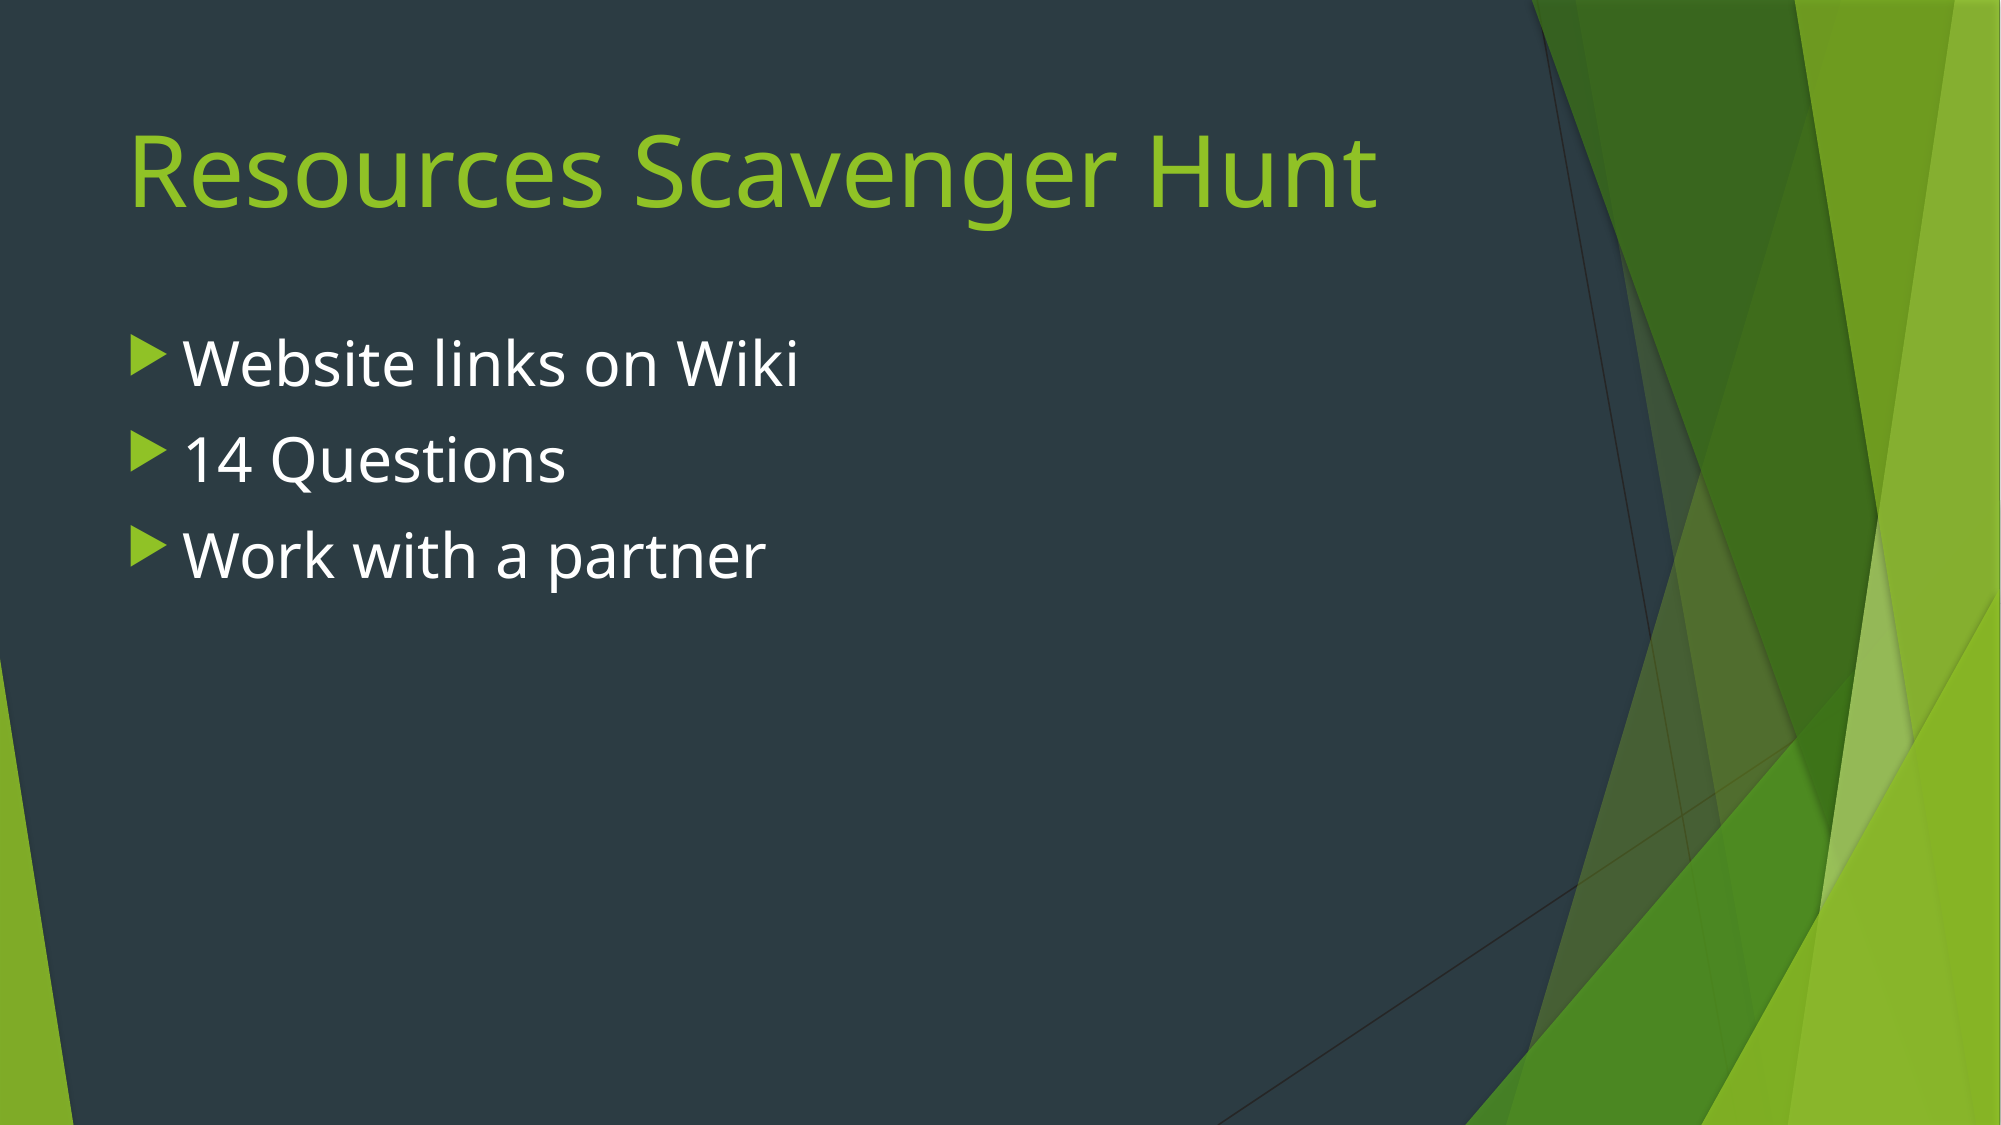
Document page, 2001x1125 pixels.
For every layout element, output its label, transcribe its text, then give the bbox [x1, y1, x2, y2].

title Resources Scavenger Hunt [111, 99, 1694, 317]
list Website links on Wiki 14 Questions Work with a partner [111, 316, 1522, 1070]
